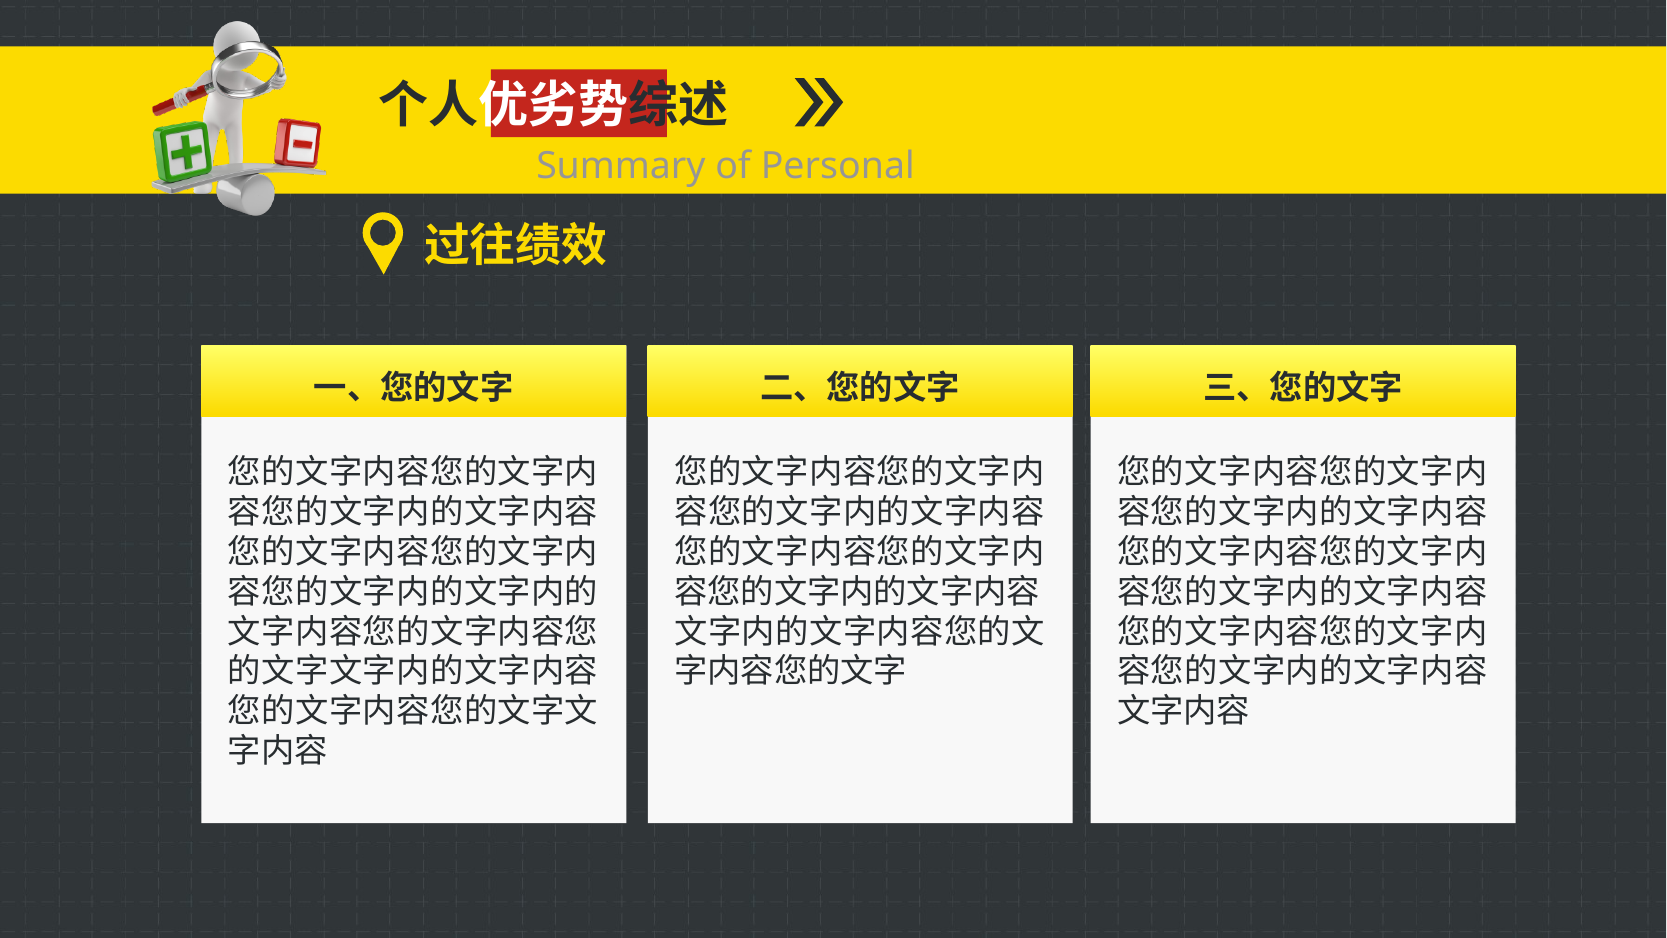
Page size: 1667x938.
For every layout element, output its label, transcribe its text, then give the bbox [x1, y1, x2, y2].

text_box [0, 46, 140, 194]
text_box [647, 344, 1073, 824]
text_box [1090, 344, 1516, 824]
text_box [362, 211, 404, 275]
text_box Summary of Personal [521, 133, 998, 194]
picture [0, 0, 1667, 938]
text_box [201, 344, 627, 824]
title 个人优劣势综述 [365, 51, 795, 155]
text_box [794, 77, 844, 127]
text_box [331, 46, 1667, 194]
text_box 过往绩效 [409, 208, 623, 279]
